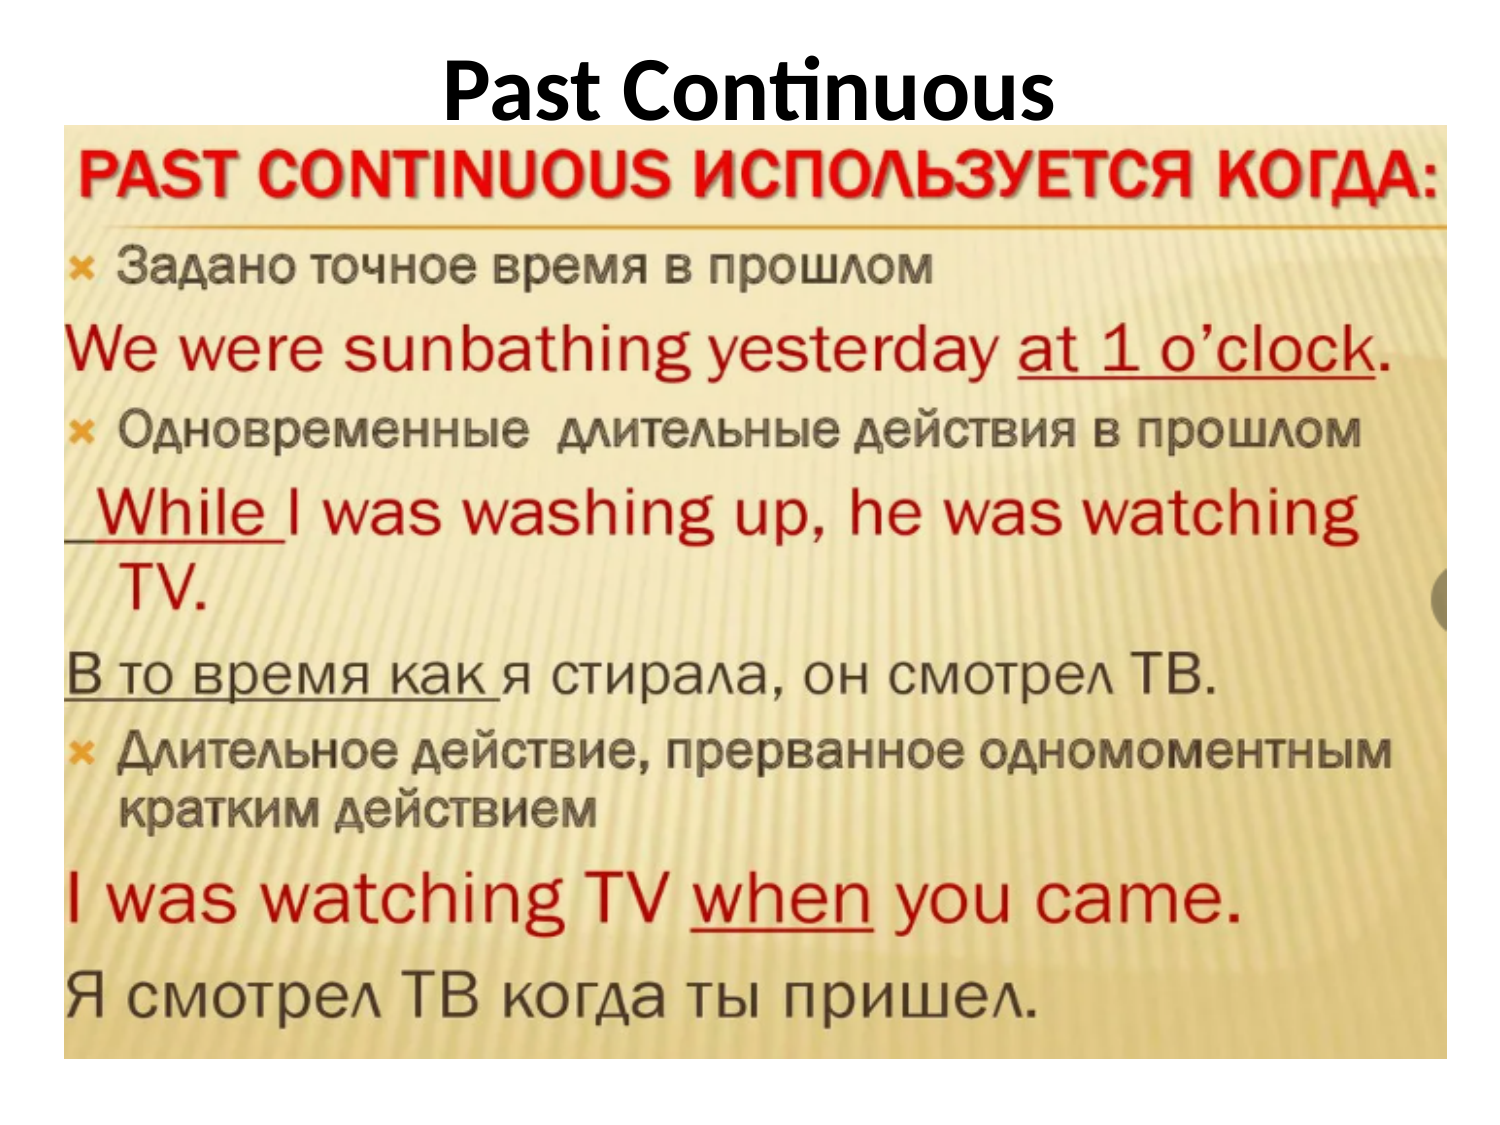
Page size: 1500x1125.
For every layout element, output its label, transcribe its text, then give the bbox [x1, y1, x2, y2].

picture [64, 125, 1448, 1059]
title Past Continuous [112, 19, 1388, 122]
